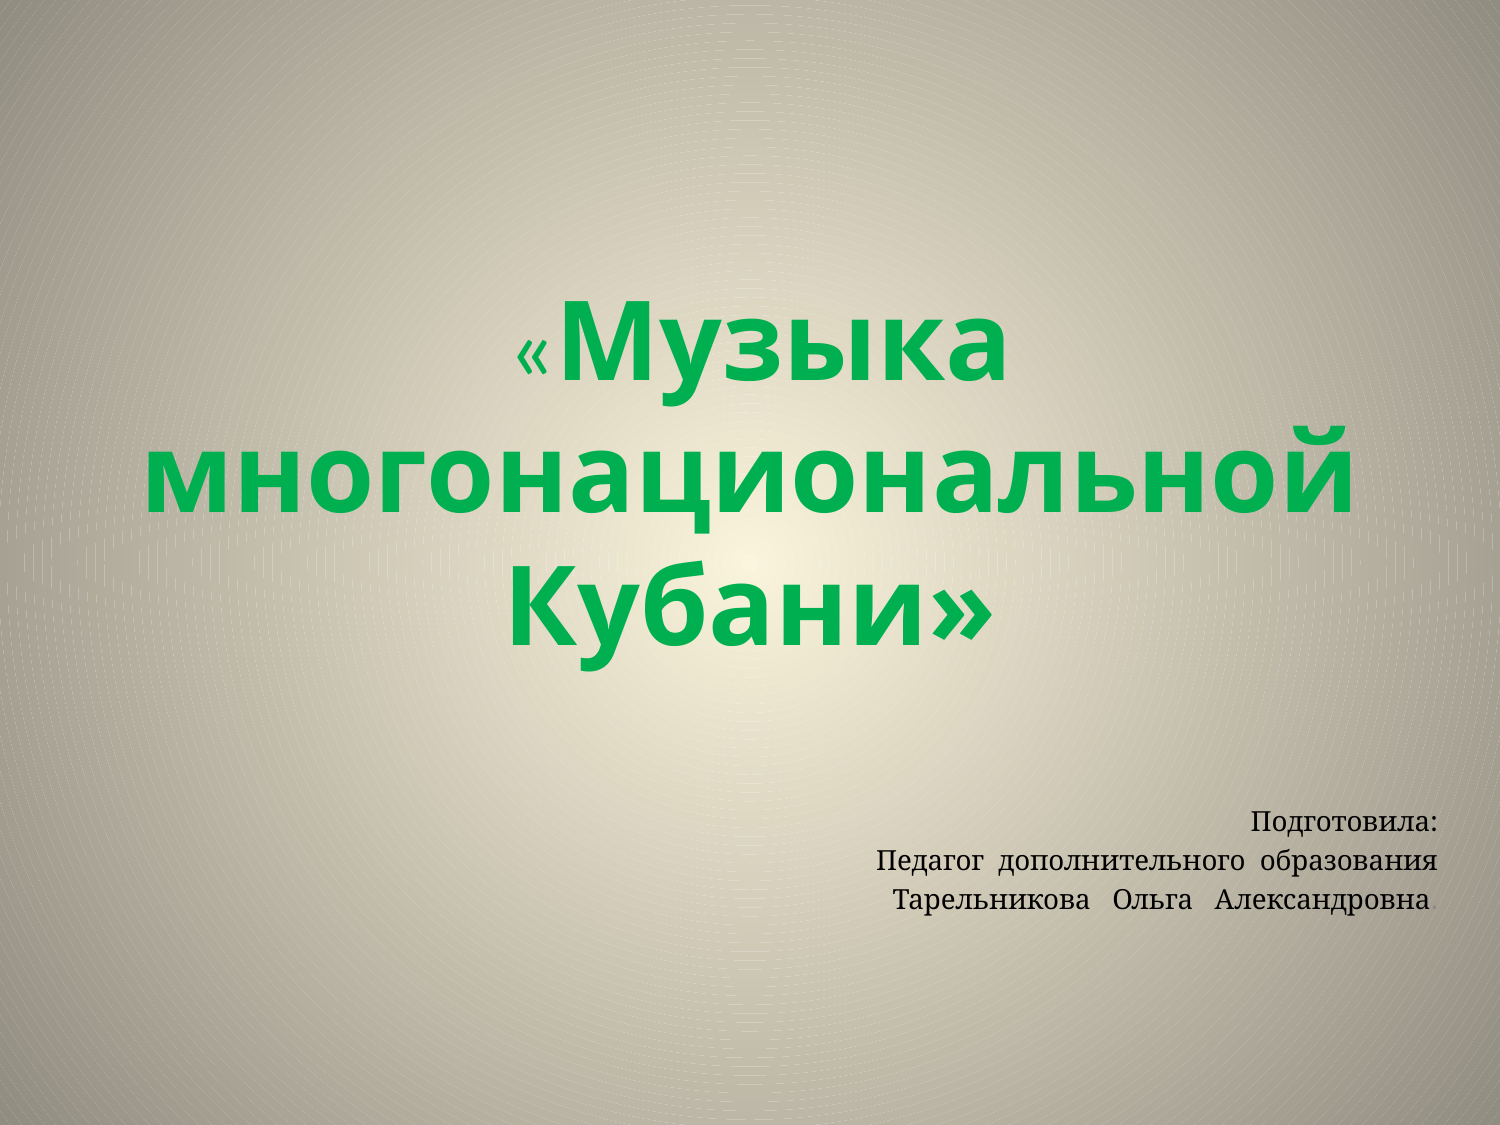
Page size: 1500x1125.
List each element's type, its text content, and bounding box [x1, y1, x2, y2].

subtitle Подготовила: Педагог дополнительного образования Тарельникова Ольга Александровна. [808, 796, 1454, 961]
title «Музыка многонациональной Кубани» [112, 152, 1388, 786]
